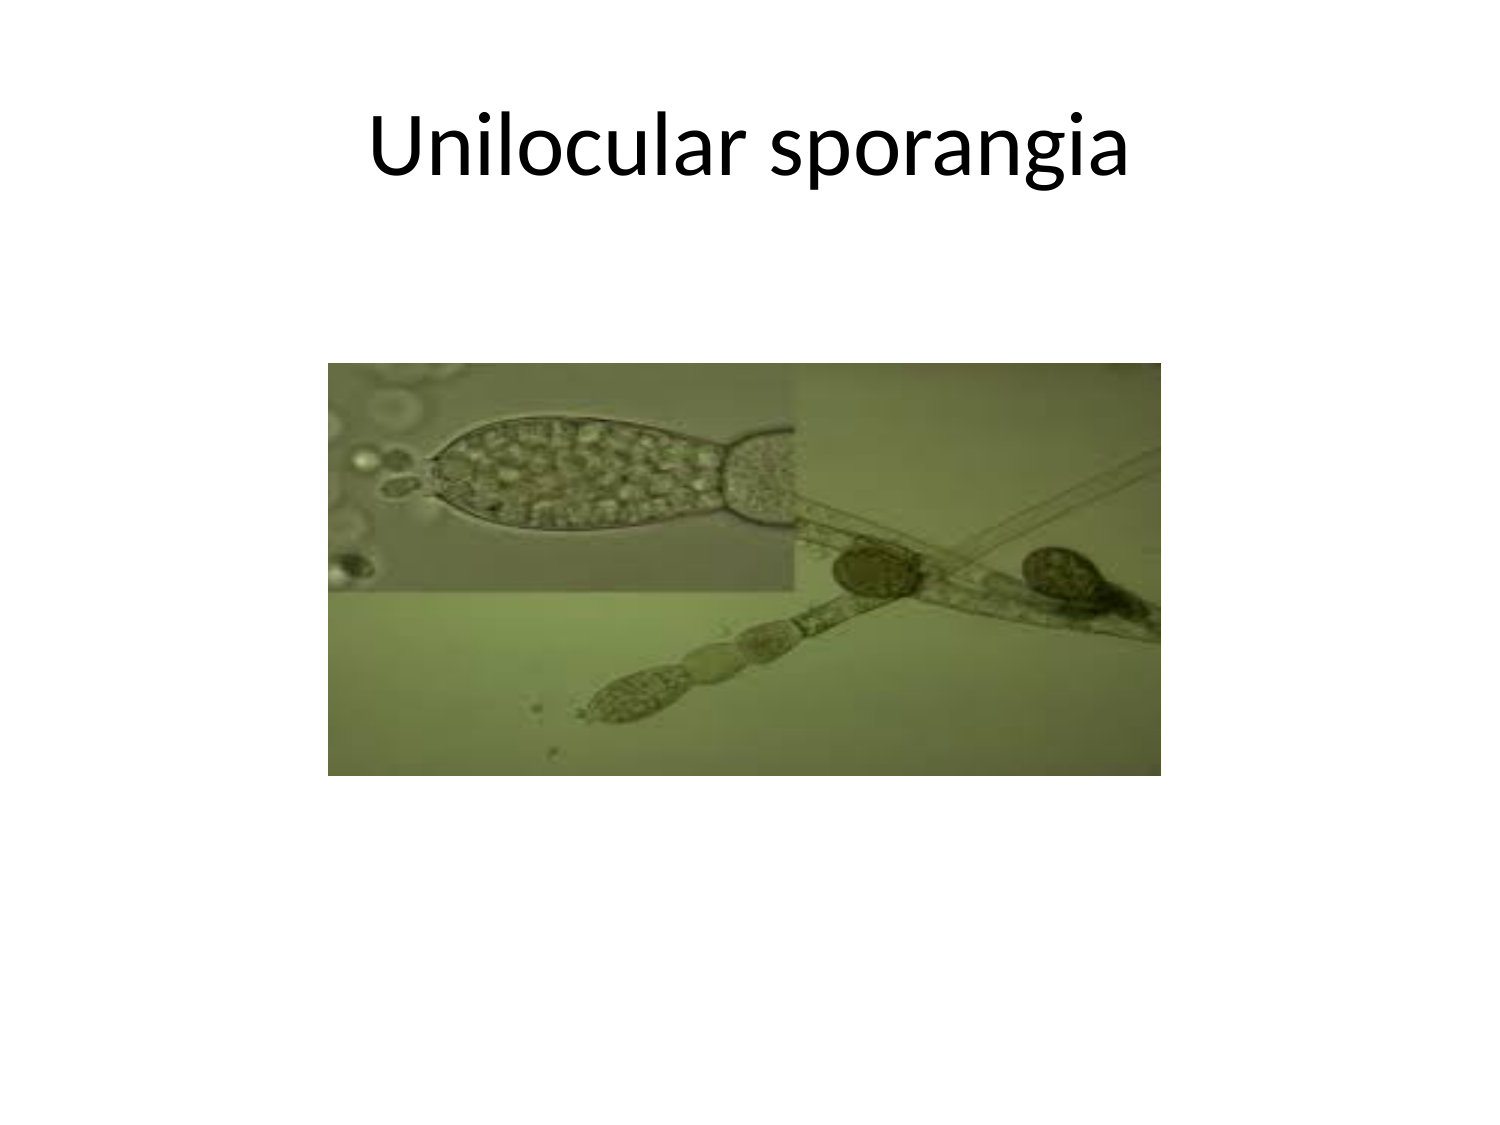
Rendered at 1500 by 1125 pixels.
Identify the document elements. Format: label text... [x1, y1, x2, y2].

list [327, 362, 1161, 776]
title Unilocular sporangia [75, 45, 1425, 233]
